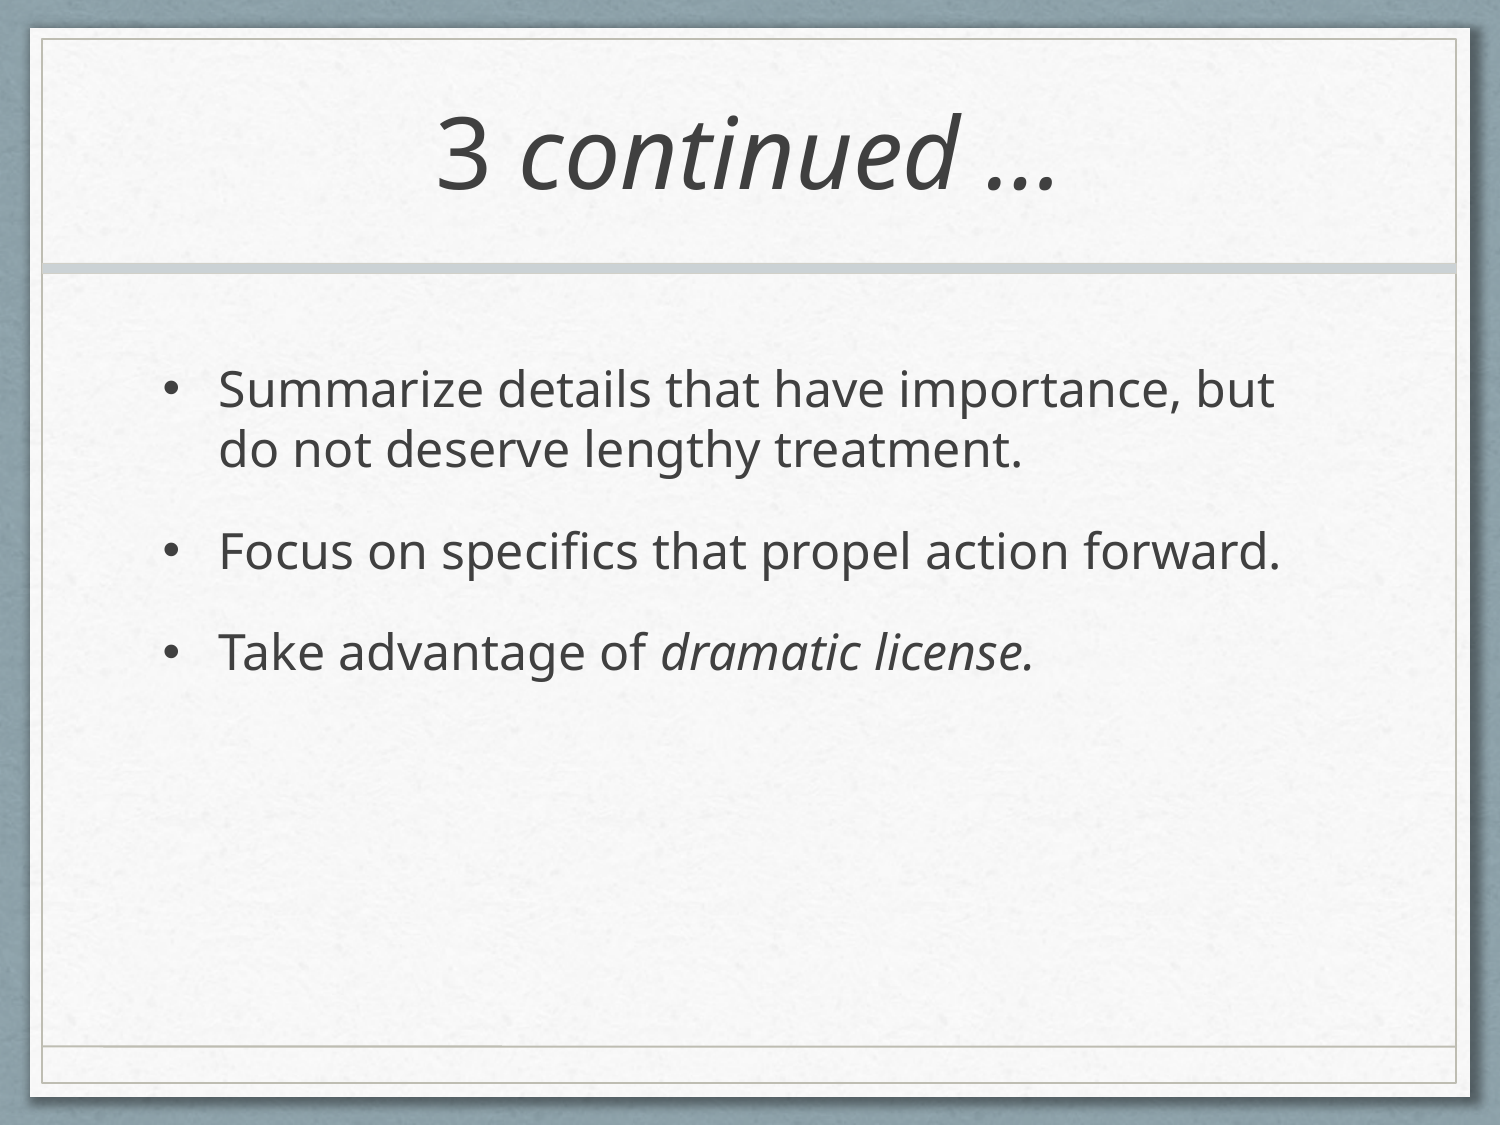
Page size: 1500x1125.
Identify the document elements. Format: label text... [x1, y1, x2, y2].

title 3 continued … [147, 40, 1353, 260]
list Summarize details that have importance, but do not deserve lengthy treatment. Focus on specifics that propel action forward. Take advantage of dramatic license. [147, 350, 1353, 995]
picture [30, 28, 1470, 1097]
